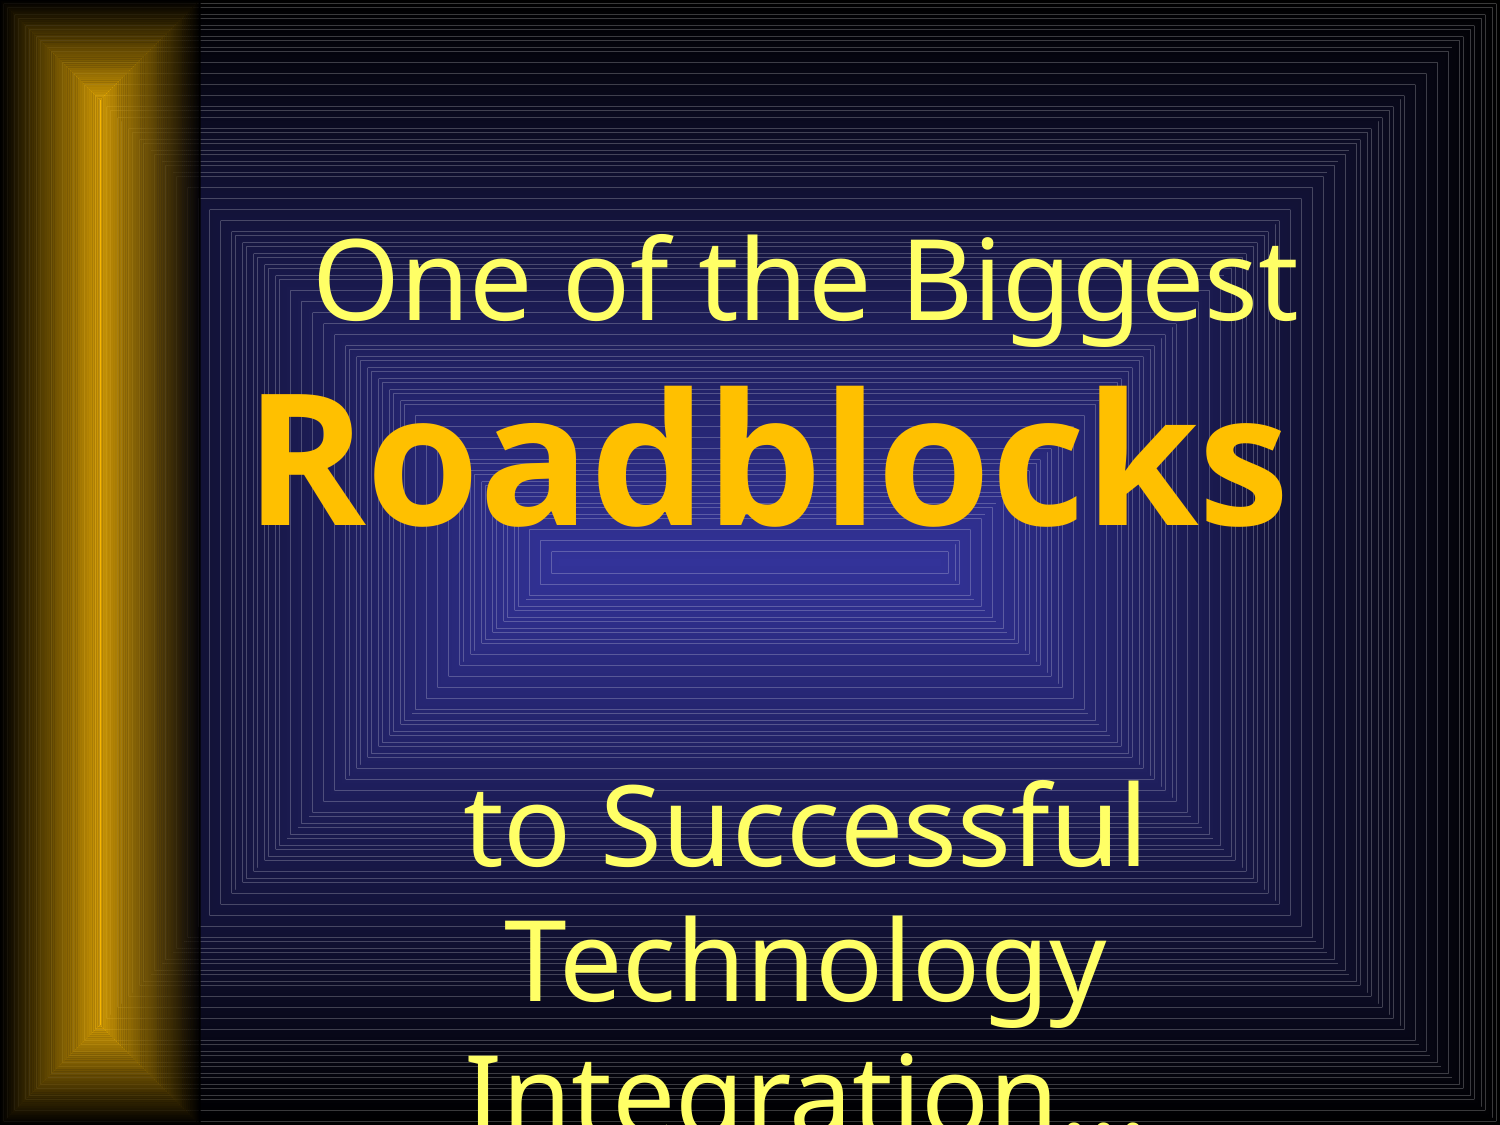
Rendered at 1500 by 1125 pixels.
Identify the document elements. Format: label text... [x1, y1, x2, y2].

text_box One of the Biggest Roadblocks to Successful Technology Integration… [225, 200, 1388, 1125]
